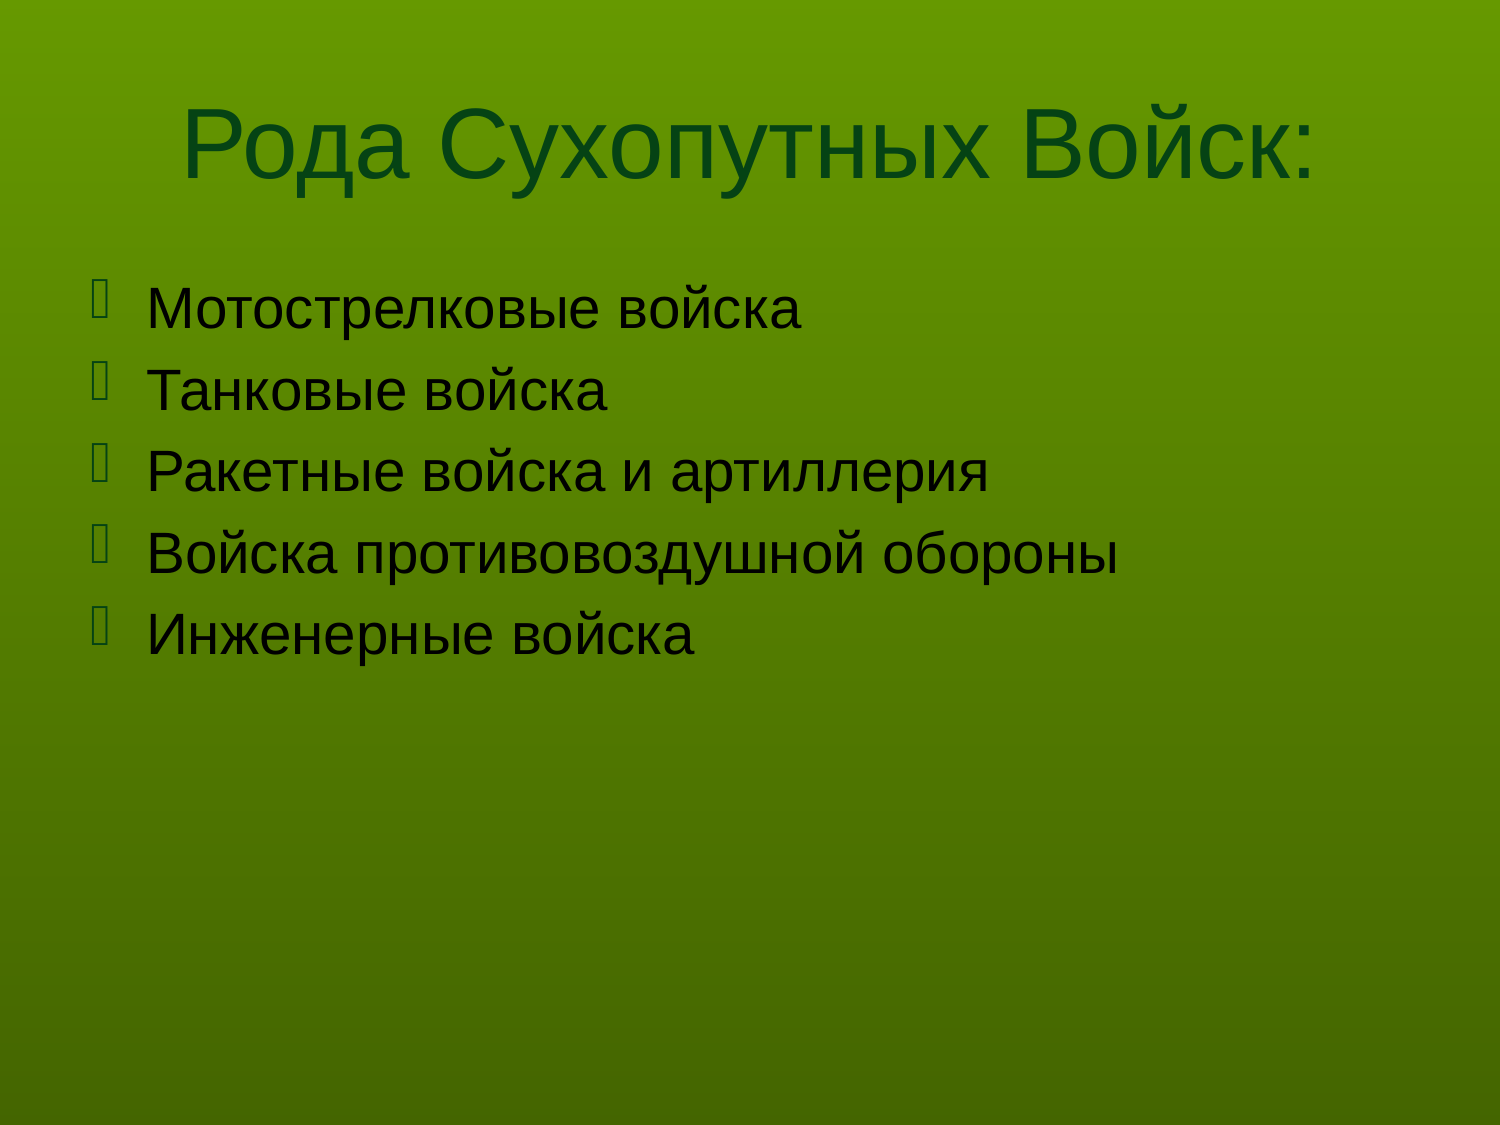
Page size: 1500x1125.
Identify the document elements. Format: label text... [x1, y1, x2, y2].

title Рода Сухопутных Войск: [74, 44, 1426, 233]
list Мотострелковые войска Танковые войска Ракетные войска и артиллерия Войска противовоздушной обороны Инженерные войска [74, 262, 1426, 1006]
